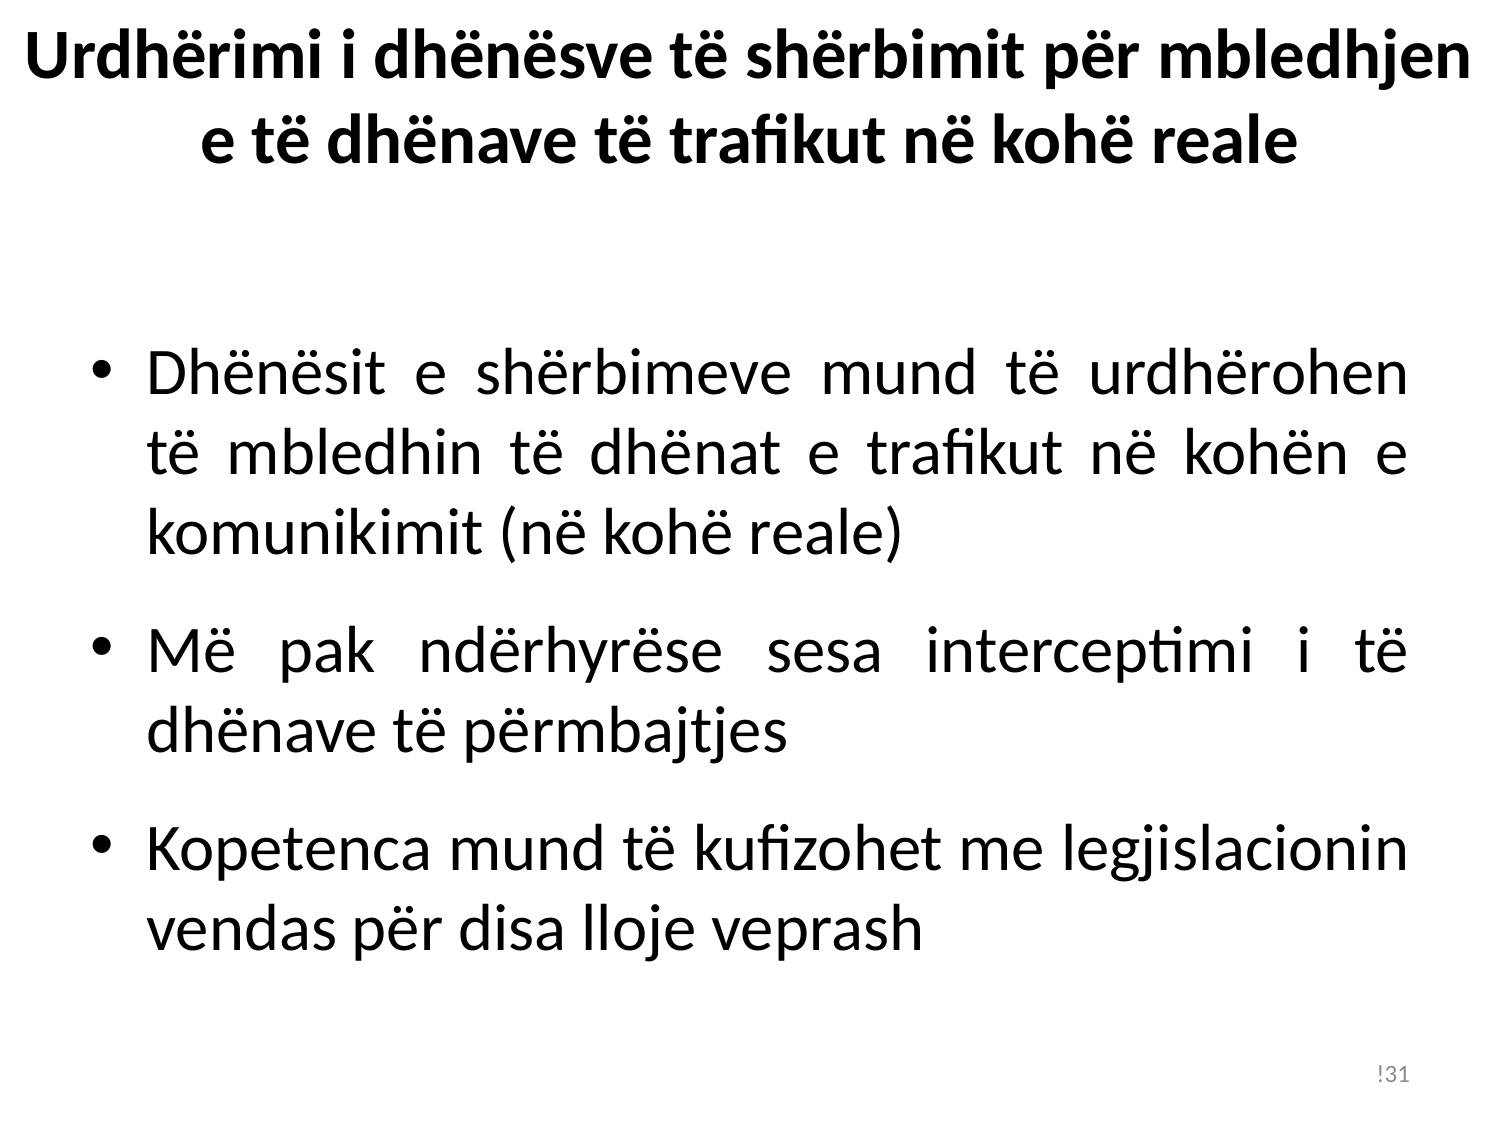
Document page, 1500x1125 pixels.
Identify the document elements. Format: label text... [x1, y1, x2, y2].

slide_number !31 [1074, 1042, 1425, 1103]
title Urdhërimi i dhënësve të shërbimit për mbledhjen e të dhënave të trafikut në kohë reale [0, 0, 1500, 208]
list Dhënësit e shërbimeve mund të urdhërohen të mbledhin të dhënat e trafikut në kohën e komunikimit (në kohë reale) Më pak ndërhyrëse sesa interceptimi i të dhënave të përmbajtjes Kopetenca mund të kufizohet me legjislacionin vendas për disa lloje veprash [75, 320, 1425, 992]
